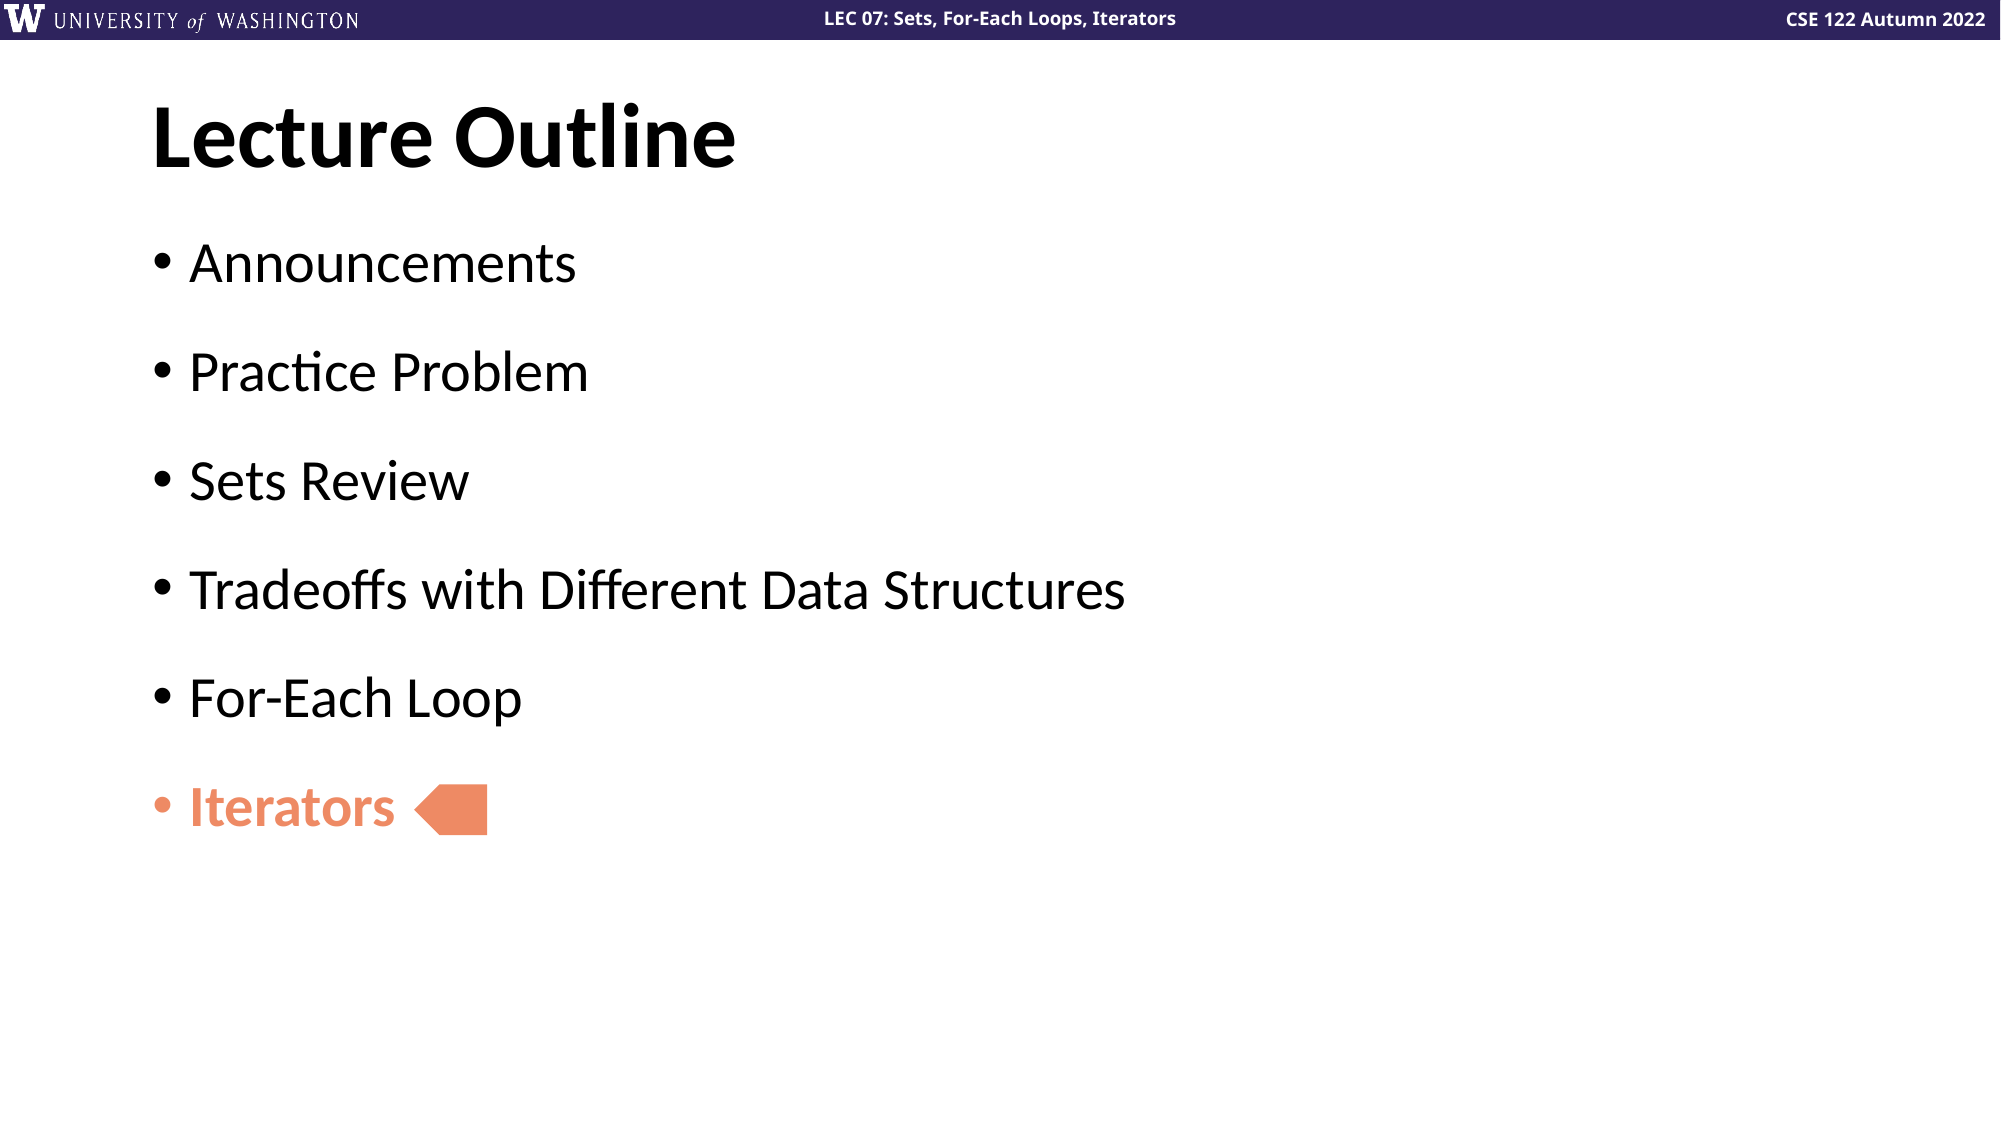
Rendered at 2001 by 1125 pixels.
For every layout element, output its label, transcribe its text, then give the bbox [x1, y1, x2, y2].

text_box [412, 783, 489, 837]
list Announcements Practice Problem Sets Review Tradeoffs with Different Data Structures For-Each Loop Iterators [137, 224, 1863, 1014]
title Lecture Outline [137, 74, 1863, 200]
picture [4, 4, 358, 33]
